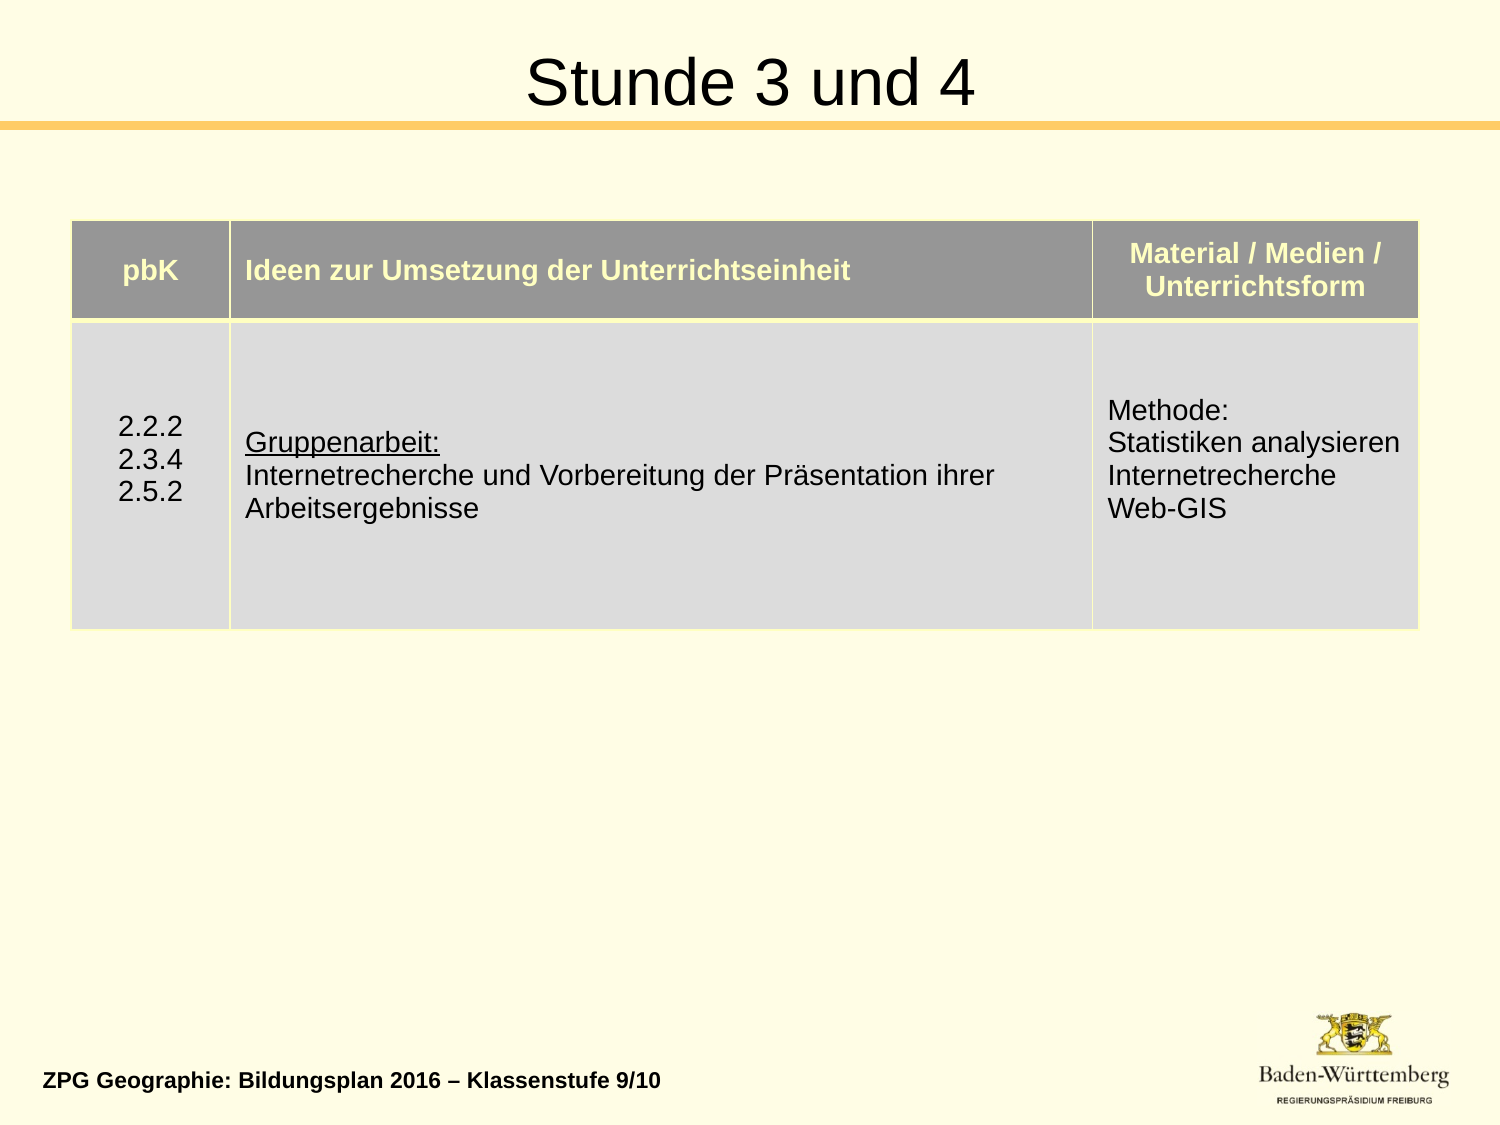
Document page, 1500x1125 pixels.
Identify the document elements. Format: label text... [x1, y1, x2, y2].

table_header pbK [72, 221, 229, 318]
table_cell Gruppenarbeit: Internetrecherche und Vorbereitung der Präsentation ihrer Arbeitsergebnisse [231, 323, 1092, 629]
table_cell Methode: Statistiken analysieren Internetrecherche Web-GIS [1093, 323, 1418, 629]
table_header Material / Medien / Unterrichtsform [1093, 221, 1418, 318]
title Stunde 3 und 4 [1, 0, 1500, 120]
table_header Ideen zur Umsetzung der Unterrichtseinheit [231, 221, 1092, 318]
picture [1257, 1011, 1451, 1106]
table_cell 2.2.2 2.3.4 2.5.2 [72, 323, 229, 629]
